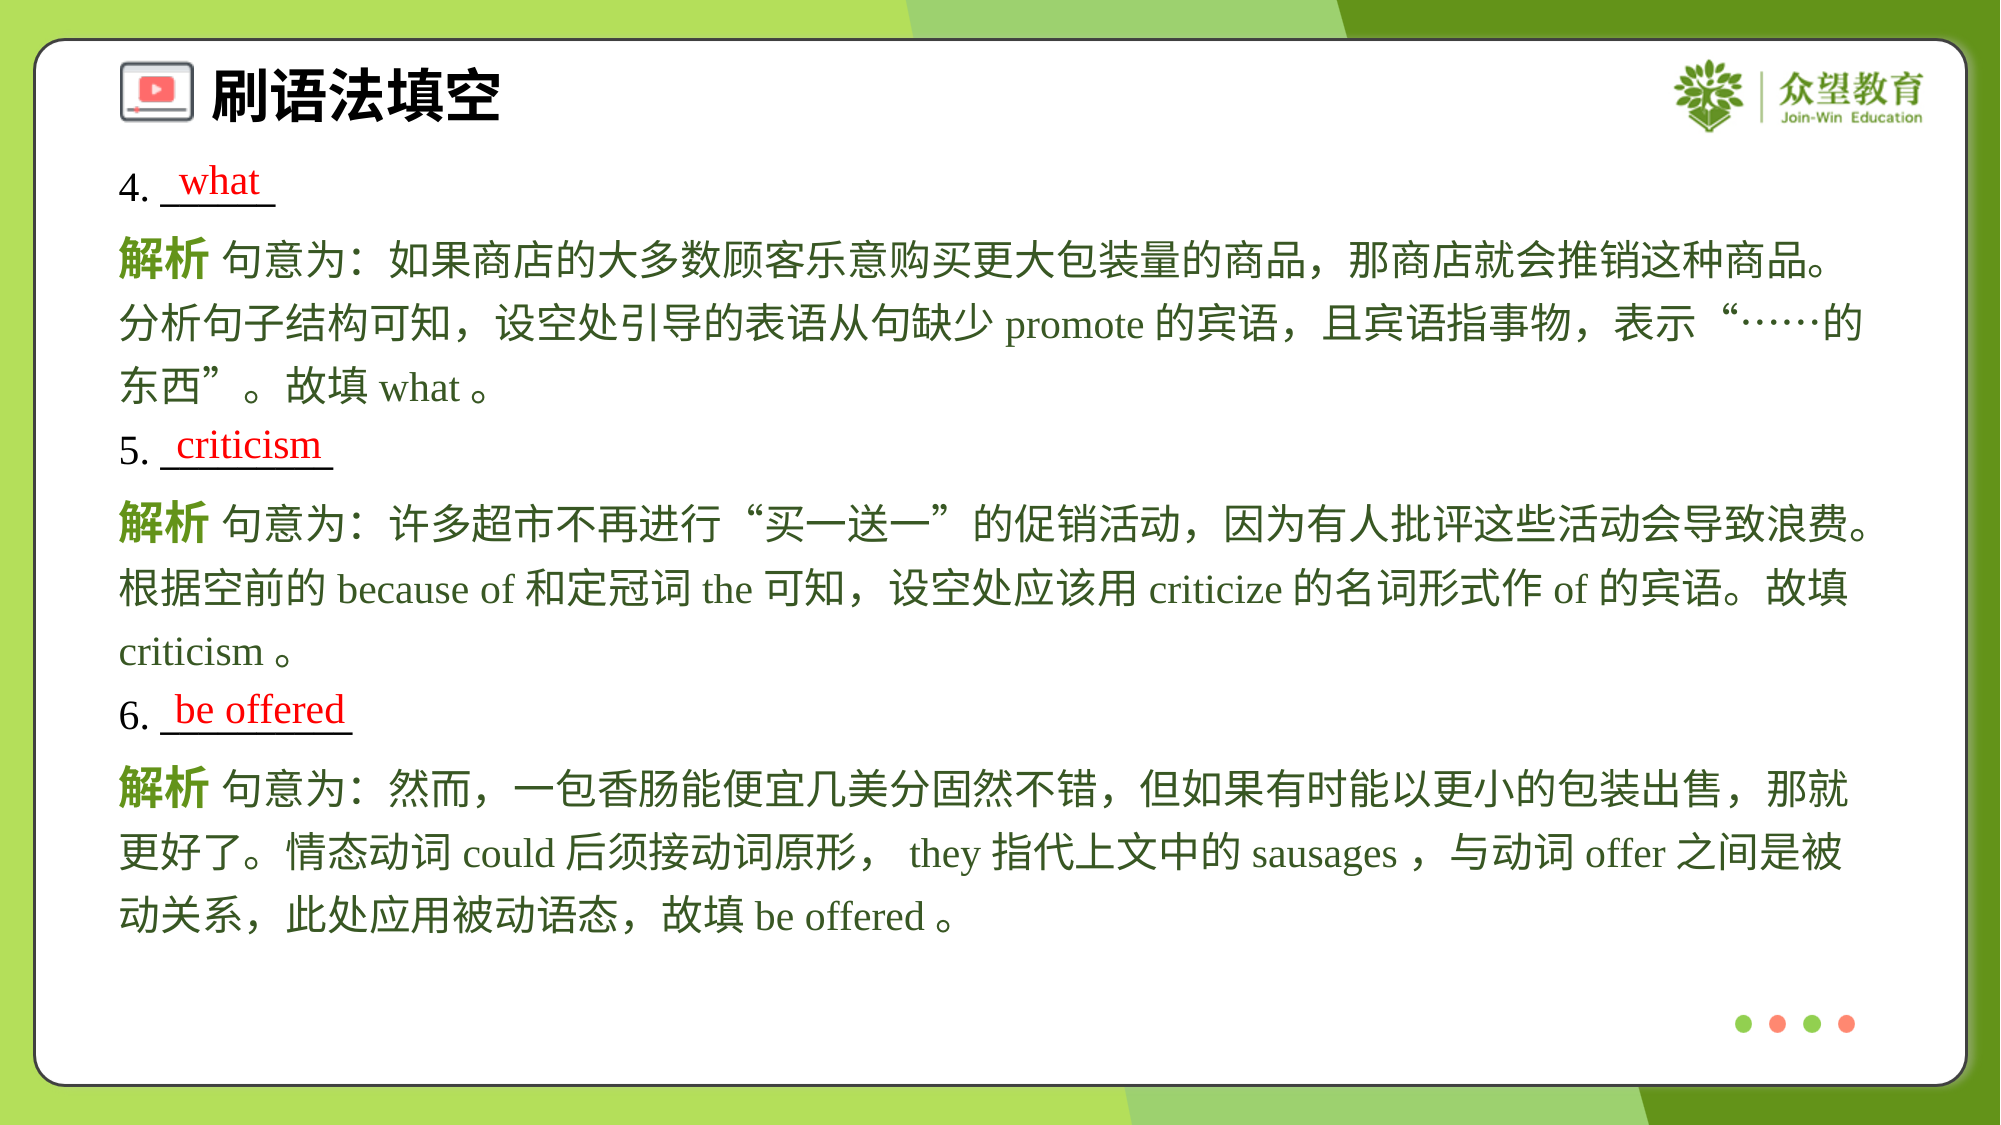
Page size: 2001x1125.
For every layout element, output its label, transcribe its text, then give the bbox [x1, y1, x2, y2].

text_box 5. _________ [118, 410, 1883, 468]
text_box 6. __________ [118, 675, 1883, 733]
text_box 4. ______ [118, 146, 1883, 204]
text_box 解析 句意为：如果商店的大多数顾客乐意购买更大包装量的商品，那商店就会推销这种商品。分析句子结构可知，设空处引导的表语从句缺少promote的宾语，且宾语指事物，表示“……的东西”。故填what。 [118, 215, 1883, 405]
text_box 解析 句意为：许多超市不再进行“买一送一”的促销活动，因为有人批评这些活动会导致浪费。根据空前的because of和定冠词the可知，设空处应该用criticize的名词形式作of的宾语。故填criticism。 [118, 480, 1883, 670]
text_box be offered [165, 669, 355, 727]
text_box 解析 句意为：然而，一包香肠能便宜几美分固然不错，但如果有时能以更小的包装出售，那就更好了。情态动词could后须接动词原形，they指代上文中的sausages，与动词offer之间是被动关系，此处应用被动语态，故填be offered。 [118, 745, 1883, 934]
text_box criticism [172, 404, 327, 463]
picture [0, 0, 2000, 1125]
text_box what [174, 140, 265, 199]
